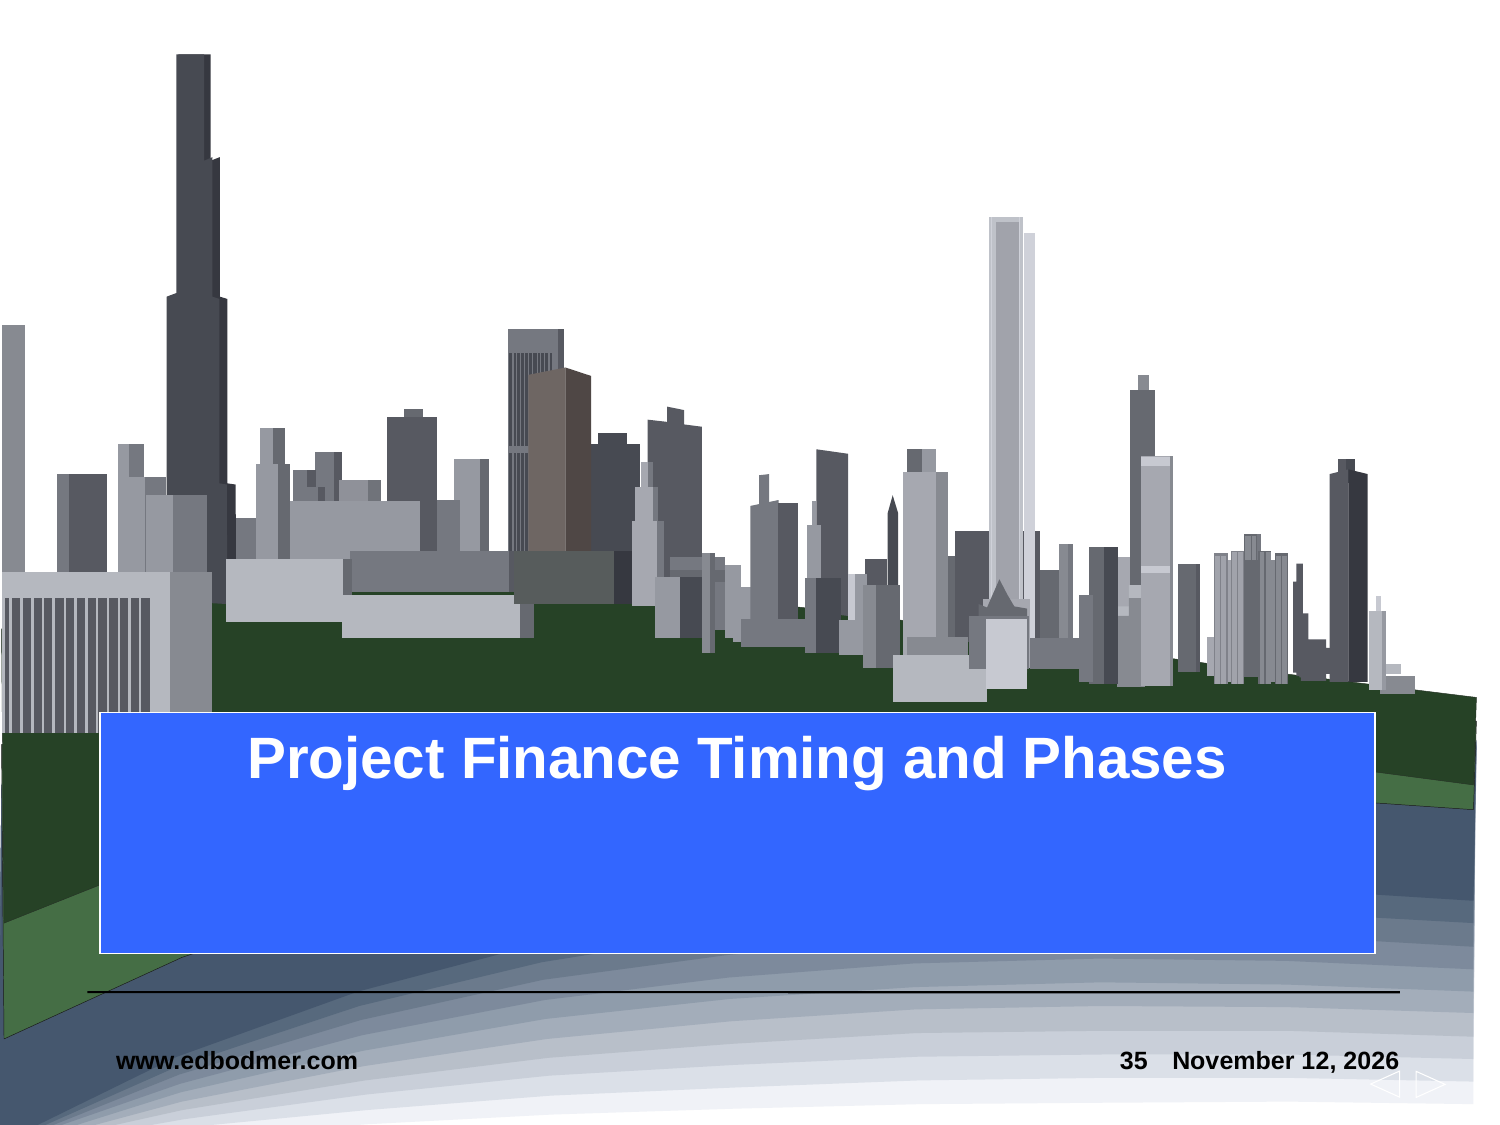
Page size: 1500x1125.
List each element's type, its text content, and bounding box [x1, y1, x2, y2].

title Project Finance Timing and Phases [99, 712, 1376, 954]
